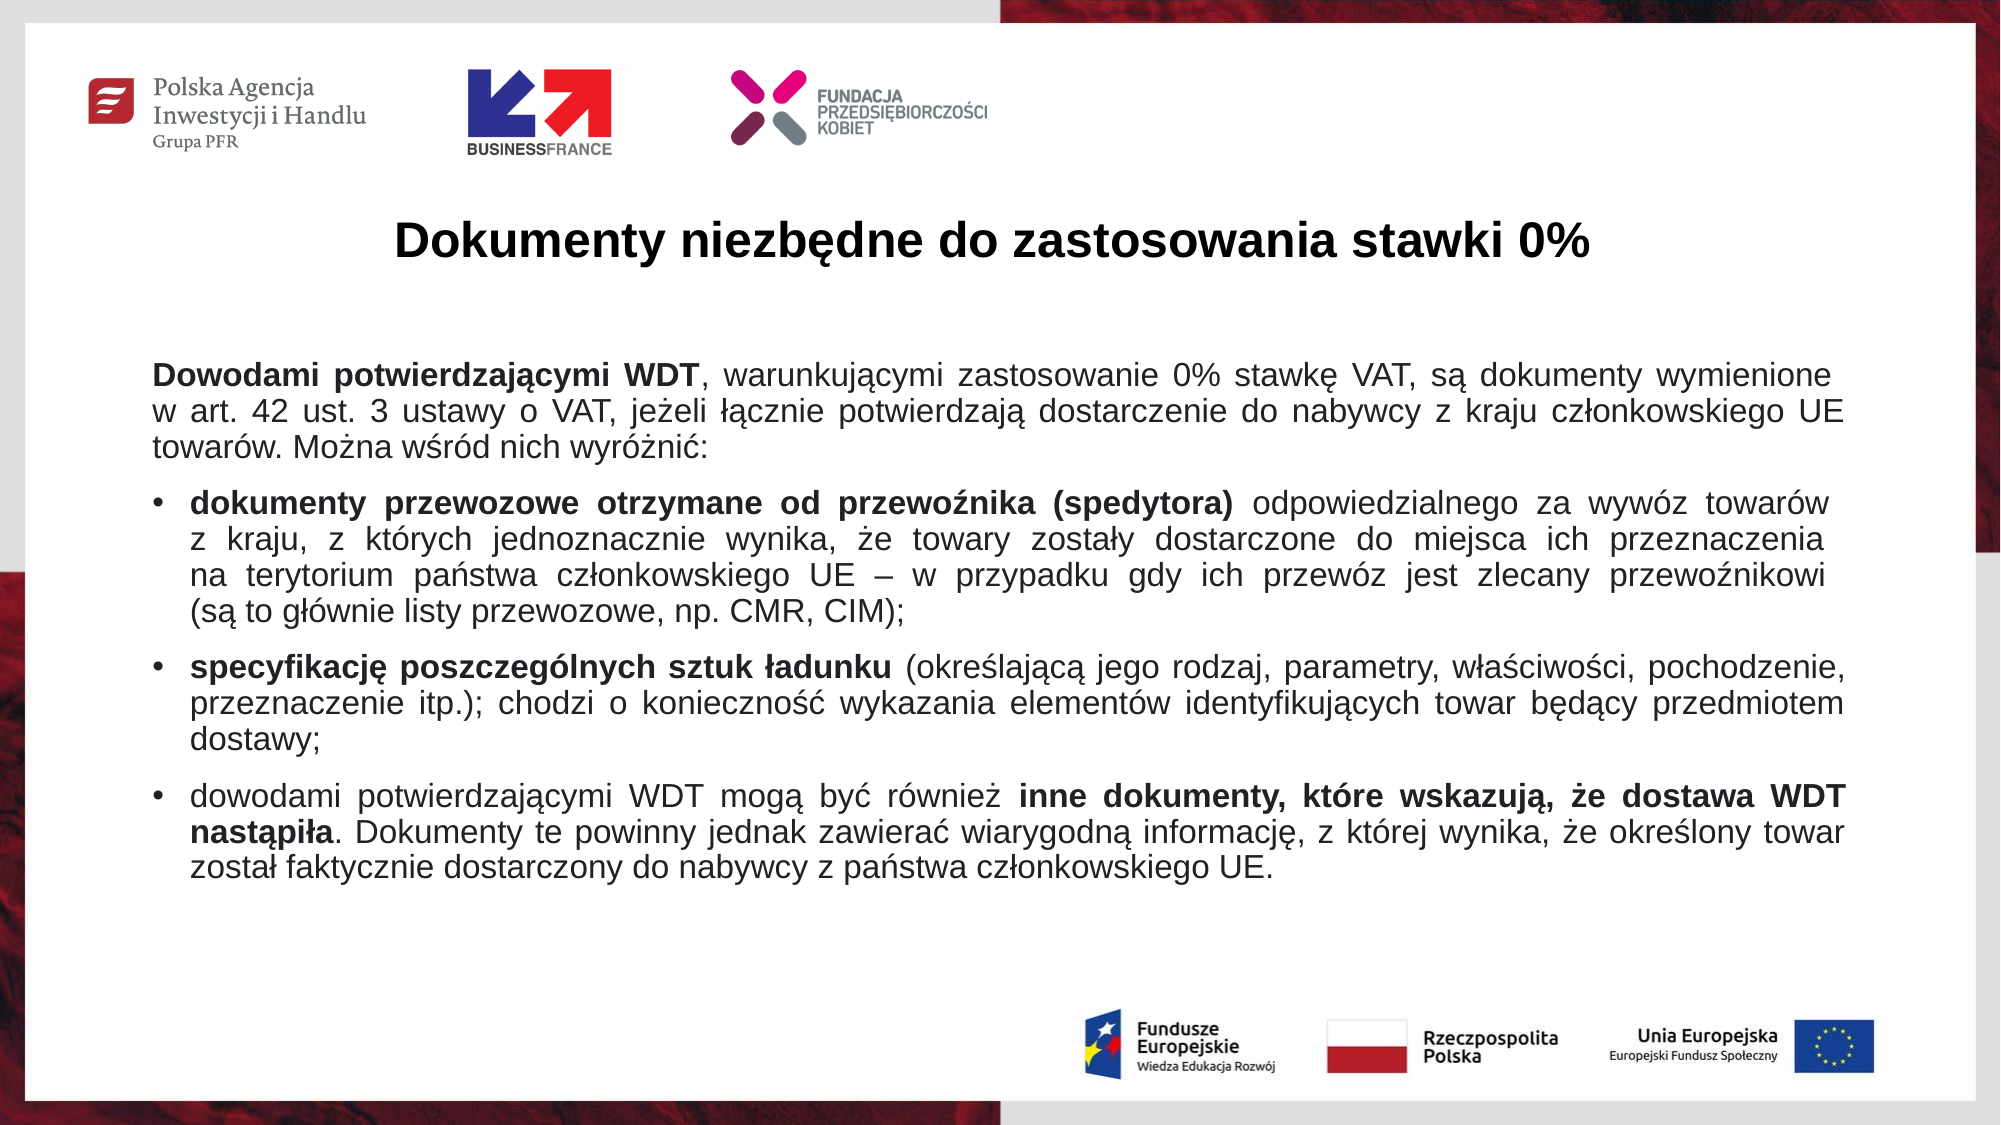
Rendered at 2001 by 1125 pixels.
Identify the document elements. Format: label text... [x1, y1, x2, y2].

picture [0, 0, 2001, 1125]
list Dowodami potwierdzającymi WDT, warunkującymi zastosowanie 0% stawkę VAT, są dokumenty wymienione w art. 42 ust. 3 ustawy o VAT, jeżeli łącznie potwierdzają dostarczenie do nabywcy z kraju członkowskiego UE towarów. Można wśród nich wyróżnić: dokumenty przewozowe otrzymane od przewoźnika (spedytora) odpowiedzialnego za wywóz towarów z kraju, z których jednoznacznie wynika, że towary zostały dostarczone do miejsca ich przeznaczenia na terytorium państwa członkowskiego UE – w przypadku gdy ich przewóz jest zlecany przewoźnikowi (są to głównie listy przewozowe, np. CMR, CIM); specyfikację poszczególnych sztuk ładunku (określającą jego rodzaj, parametry, właściwości, pochodzenie, przeznaczenie itp.); chodzi o konieczność wykazania elementów identyfikujących towar będący przedmiotem dostawy; dowodami potwierdzającymi WDT mogą być również inne dokumenty, które wskazują, że dostawa WDT nastąpiła. Dokumenty te powinny jednak zawierać wiarygodną informację, z której wynika, że określony towar został faktycznie dostarczony do nabywcy z państwa członkowskiego UE. [137, 350, 1863, 1064]
title Dokumenty niezbędne do zastosowania stawki 0% [137, 132, 1863, 350]
